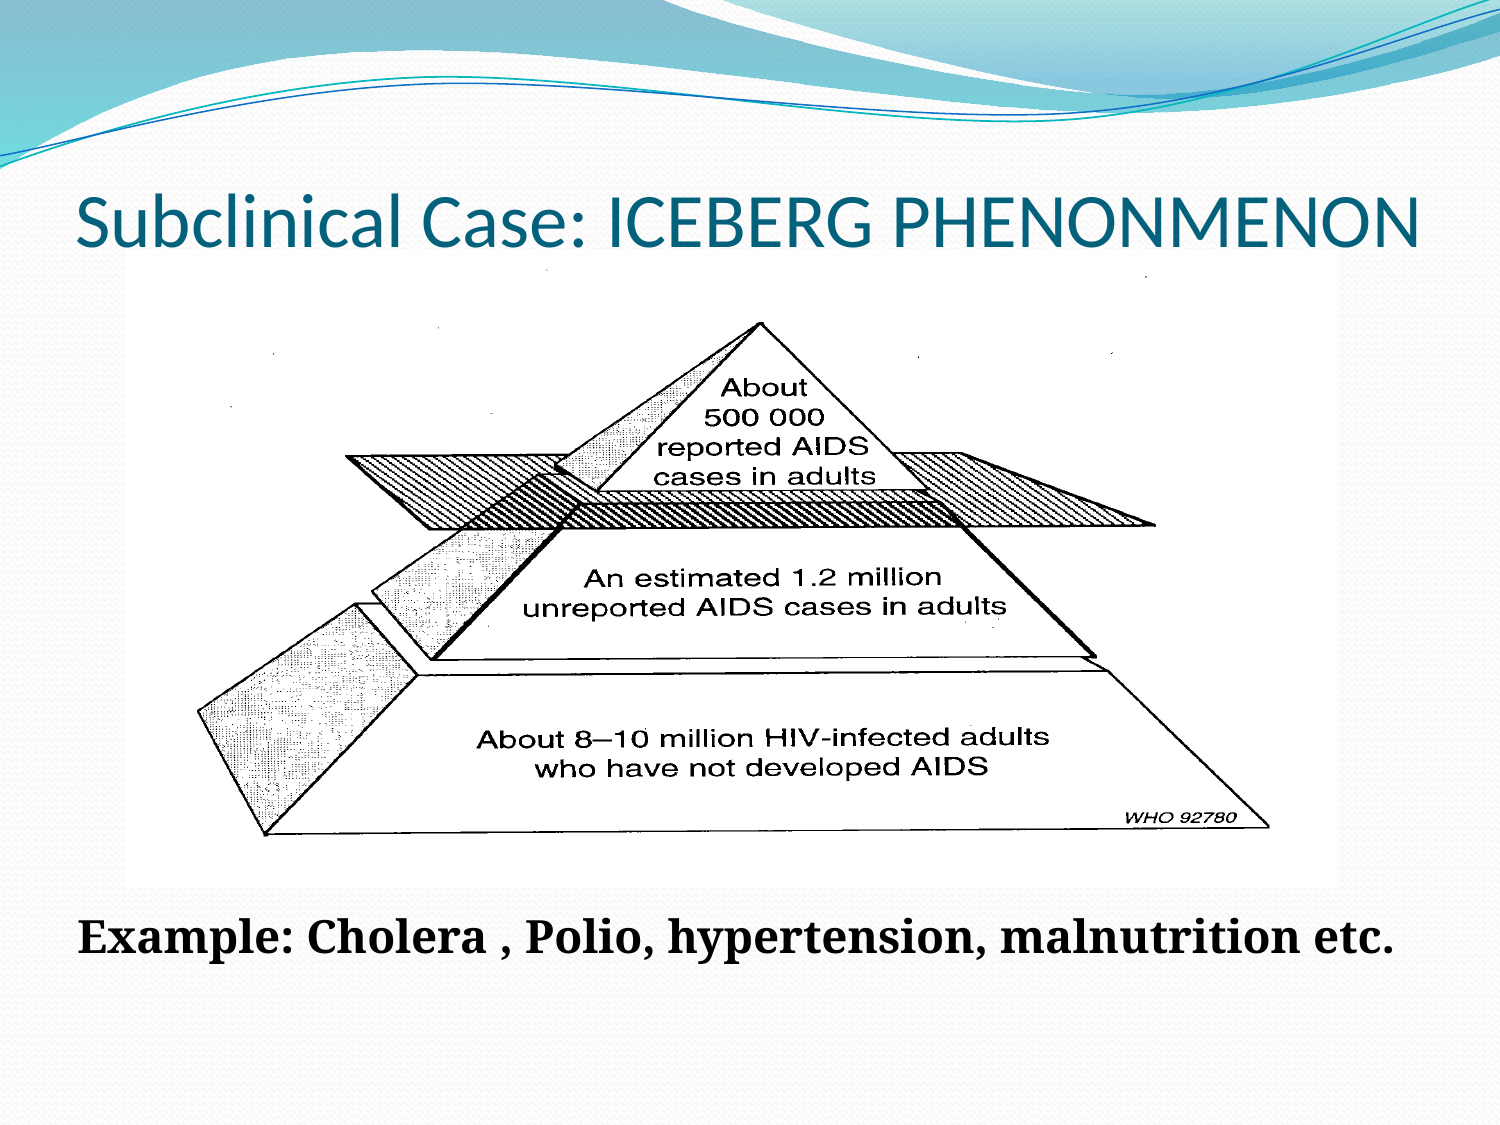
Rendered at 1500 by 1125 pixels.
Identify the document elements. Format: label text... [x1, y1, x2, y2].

picture [124, 249, 1338, 888]
list Example: Cholera , Polio, hypertension, malnutrition etc. [62, 900, 1450, 1025]
title Subclinical Case: ICEBERG PHENONMENON [75, 75, 1425, 263]
